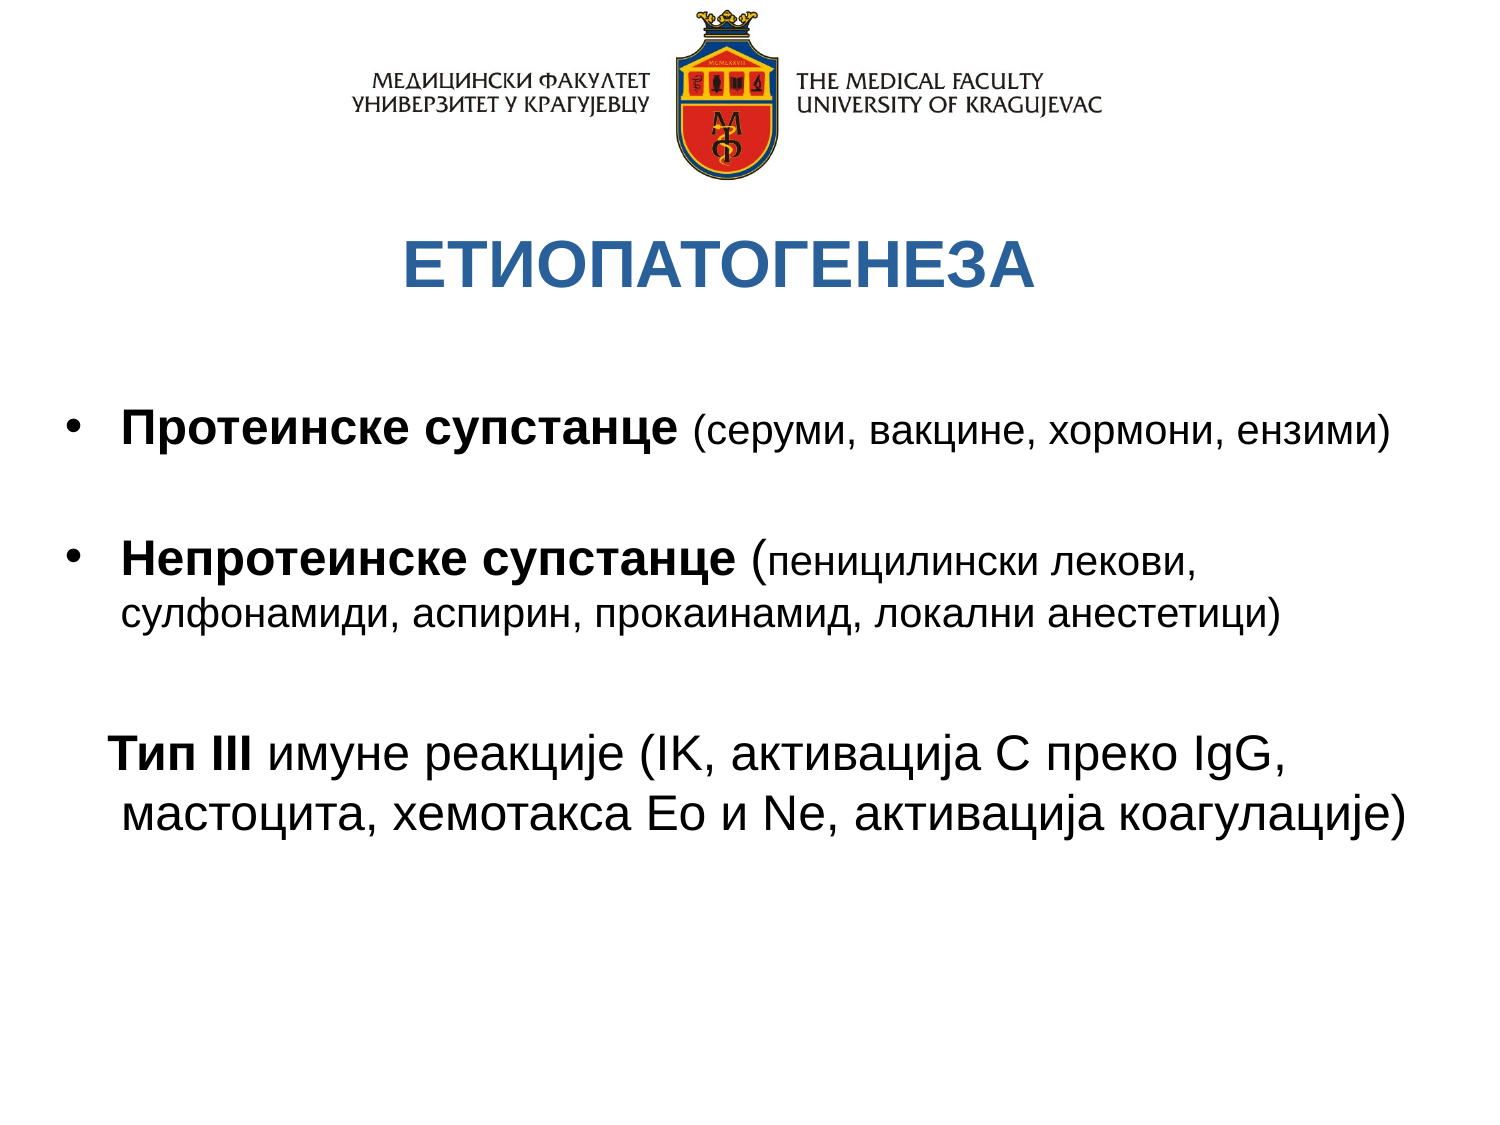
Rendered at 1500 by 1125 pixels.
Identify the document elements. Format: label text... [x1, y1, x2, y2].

text_box Протеинске супстанце (серуми, вакцине, хормони, ензими) Непротеинске супстанце (пеницилински лекови, сулфонамиди, аспирин, прокаинамид, локални анестетици) Тип III имуне реакције (IK, активација C преко IgG, мастоцита, хемотакса Ео и Nе, активација коагулације) [50, 387, 1450, 1000]
text_box ЕТИОПАТОГЕНЕЗА [45, 191, 1395, 330]
picture [328, 0, 1125, 191]
